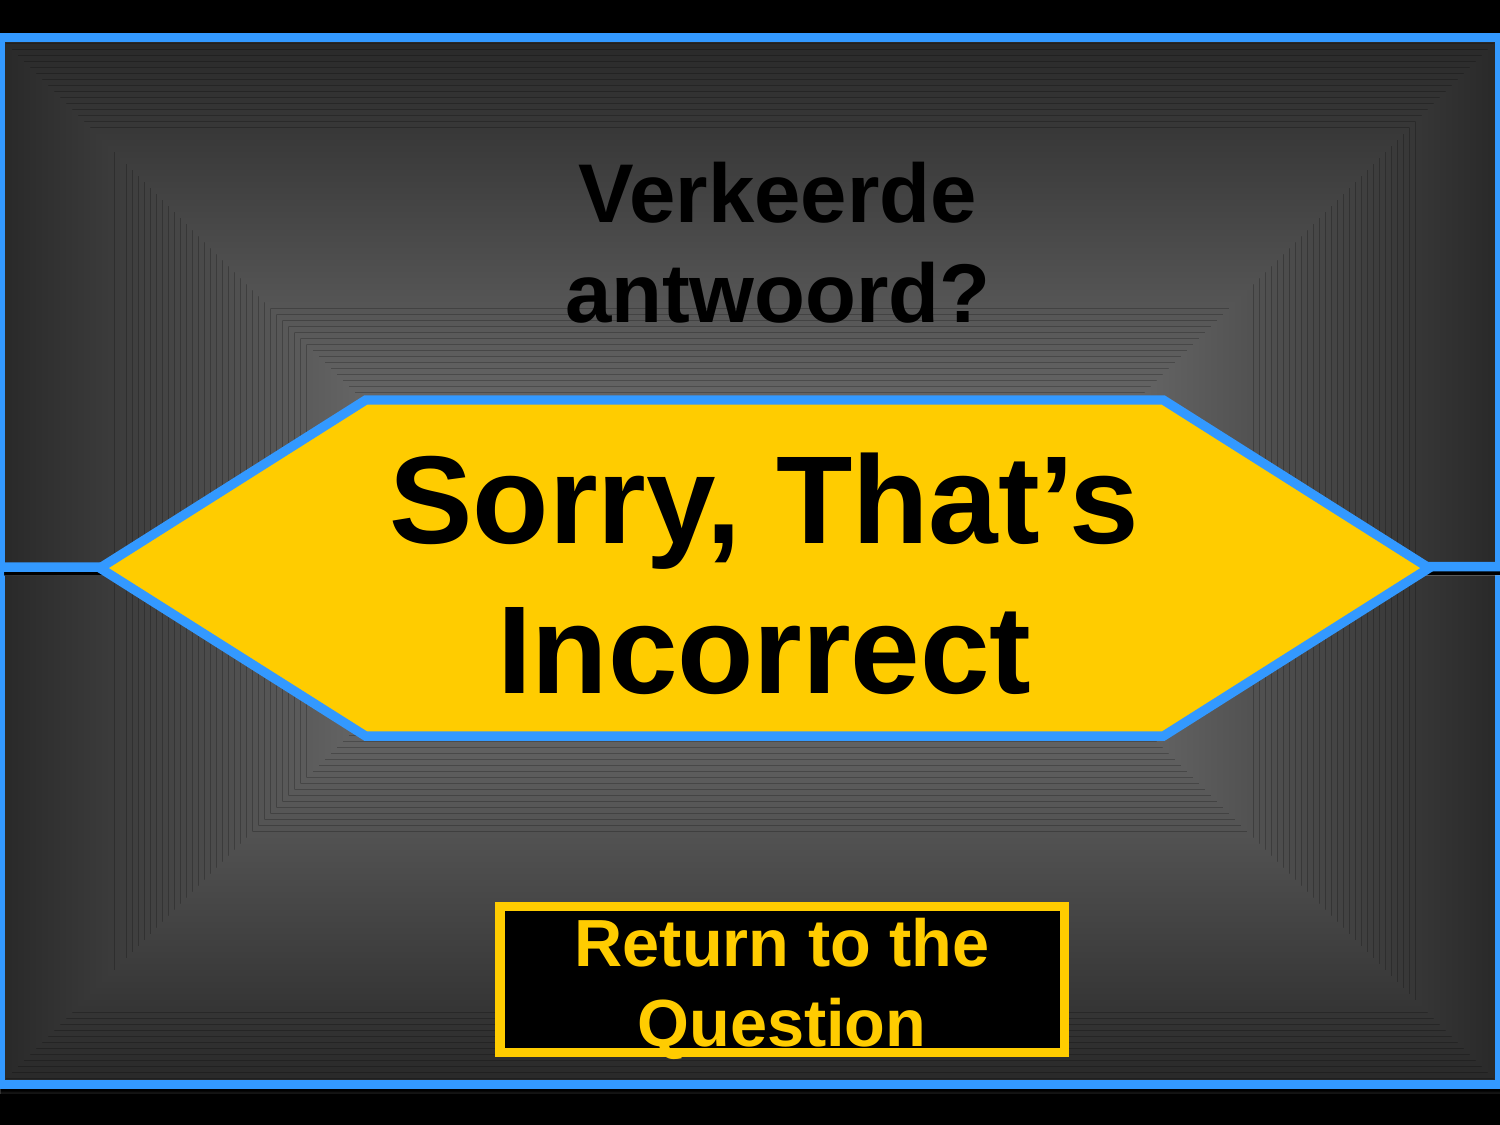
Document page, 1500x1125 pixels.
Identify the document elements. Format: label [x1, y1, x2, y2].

text_box [0, 37, 1500, 1085]
